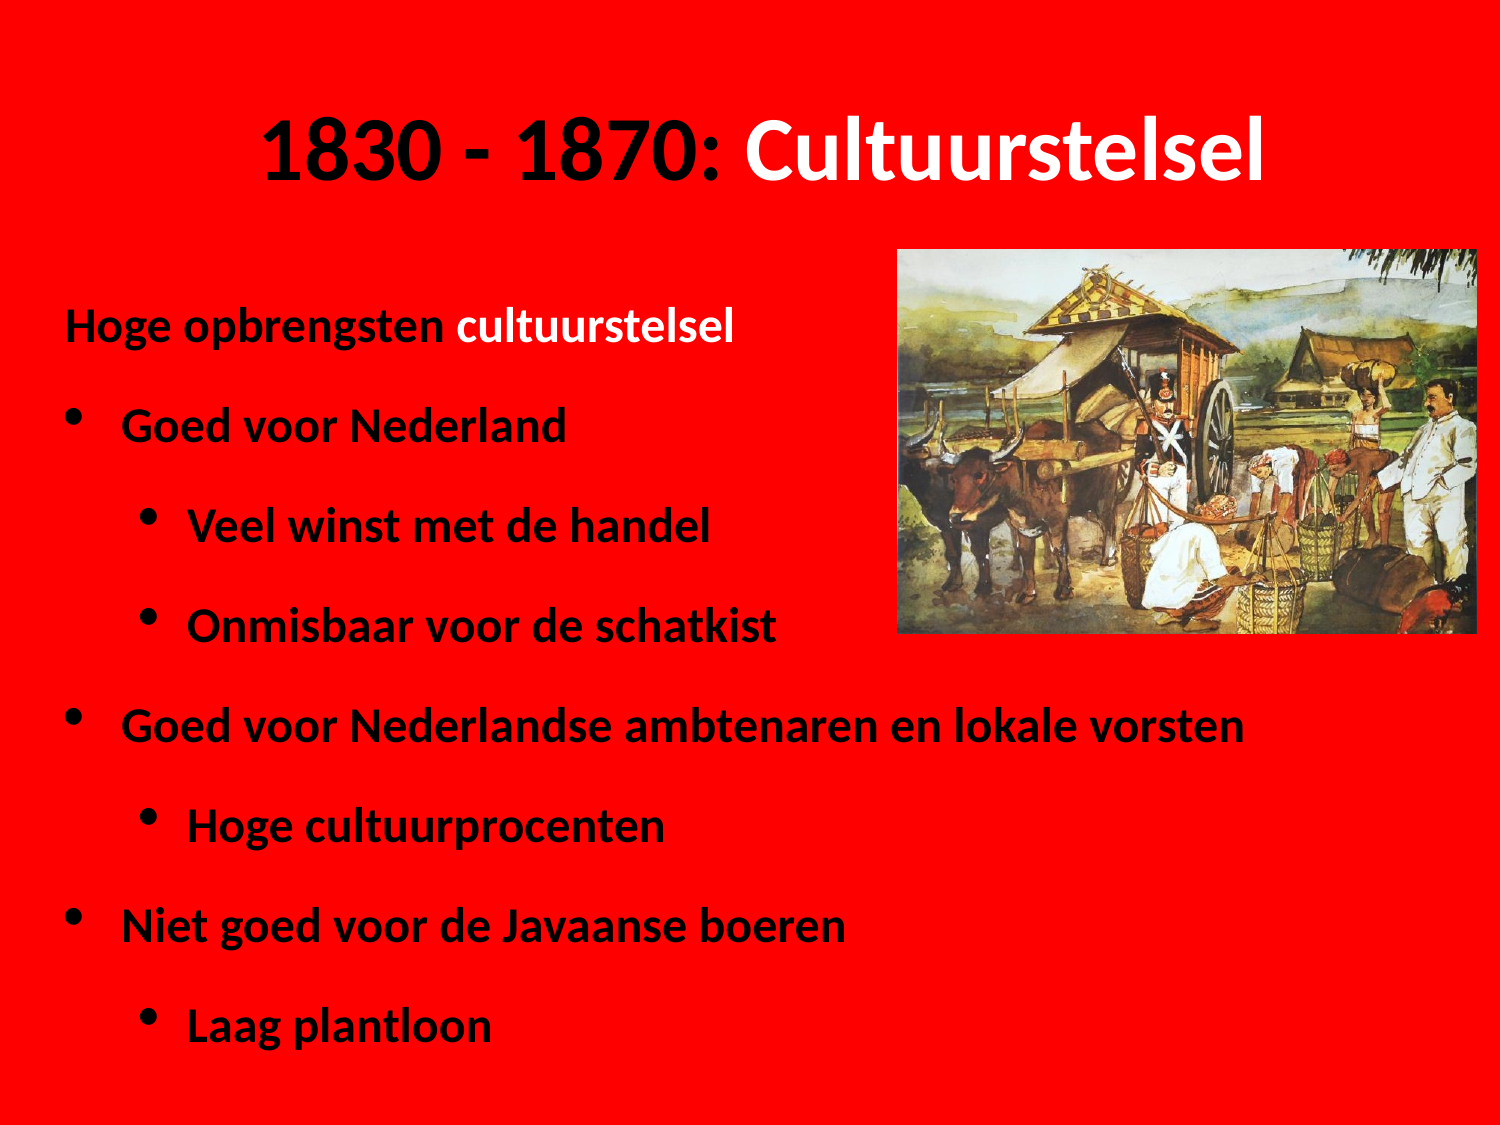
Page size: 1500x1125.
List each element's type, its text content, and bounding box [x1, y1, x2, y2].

title 1830 - 1870: Cultuurstelsel [125, 50, 1400, 238]
list Hoge opbrengsten cultuurstelsel Goed voor Nederland Veel winst met de handel Onmisbaar voor de schatkist Goed voor Nederlandse ambtenaren en lokale vorsten Hoge cultuurprocenten Niet goed voor de Javaanse boeren Laag plantloon [50, 255, 1353, 1088]
picture [897, 249, 1477, 634]
